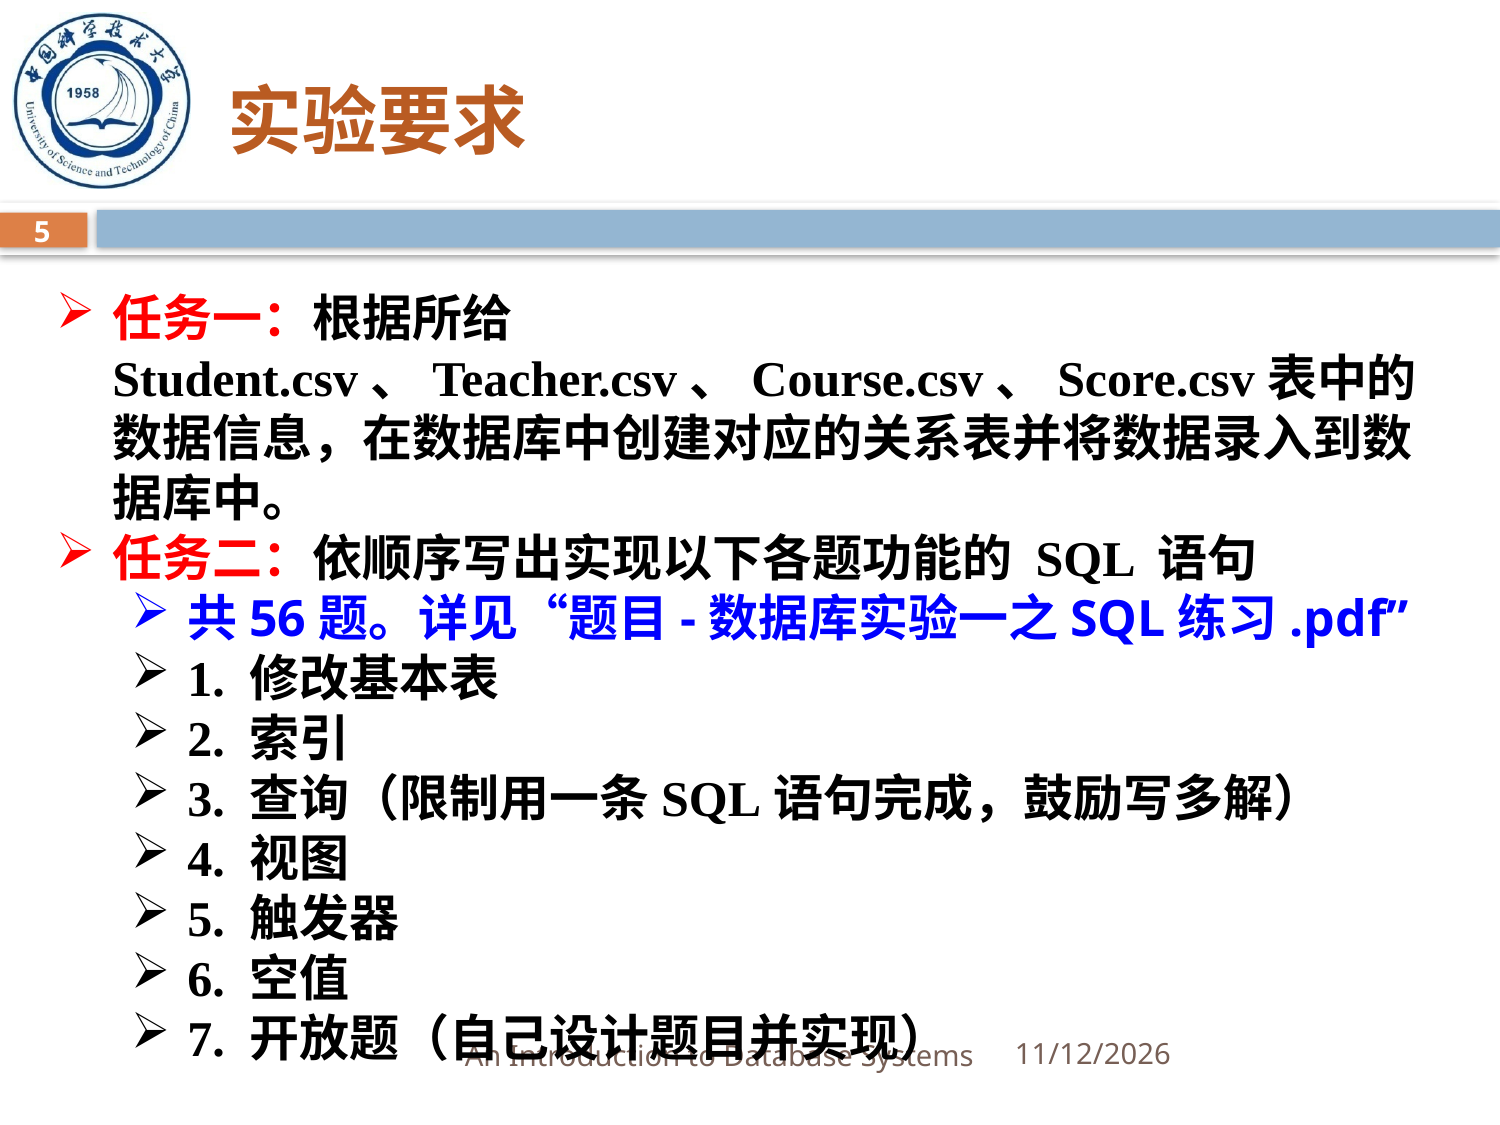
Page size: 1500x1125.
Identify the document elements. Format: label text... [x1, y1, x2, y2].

text_box 任务一：根据所给 Student.csv、Teacher.csv、Course.csv、Score.csv表中的数据信息，在数据库中创建对应的关系表并将数据录入到数据库中。 任务二：依顺序写出实现以下各题功能的 SQL 语句 共56题。详见“题目-数据库实验一之SQL练习.pdf” 1. 修改基本表 2. 索引 3. 查询（限制用一条SQL语句完成，鼓励写多解） 4. 视图 5. 触发器 6. 空值 7. 开放题（自己设计题目并实现） [41, 278, 1471, 1125]
slide_number 5 [0, 212, 97, 253]
picture [12, 12, 191, 189]
title 实验要求 [212, 37, 1050, 200]
